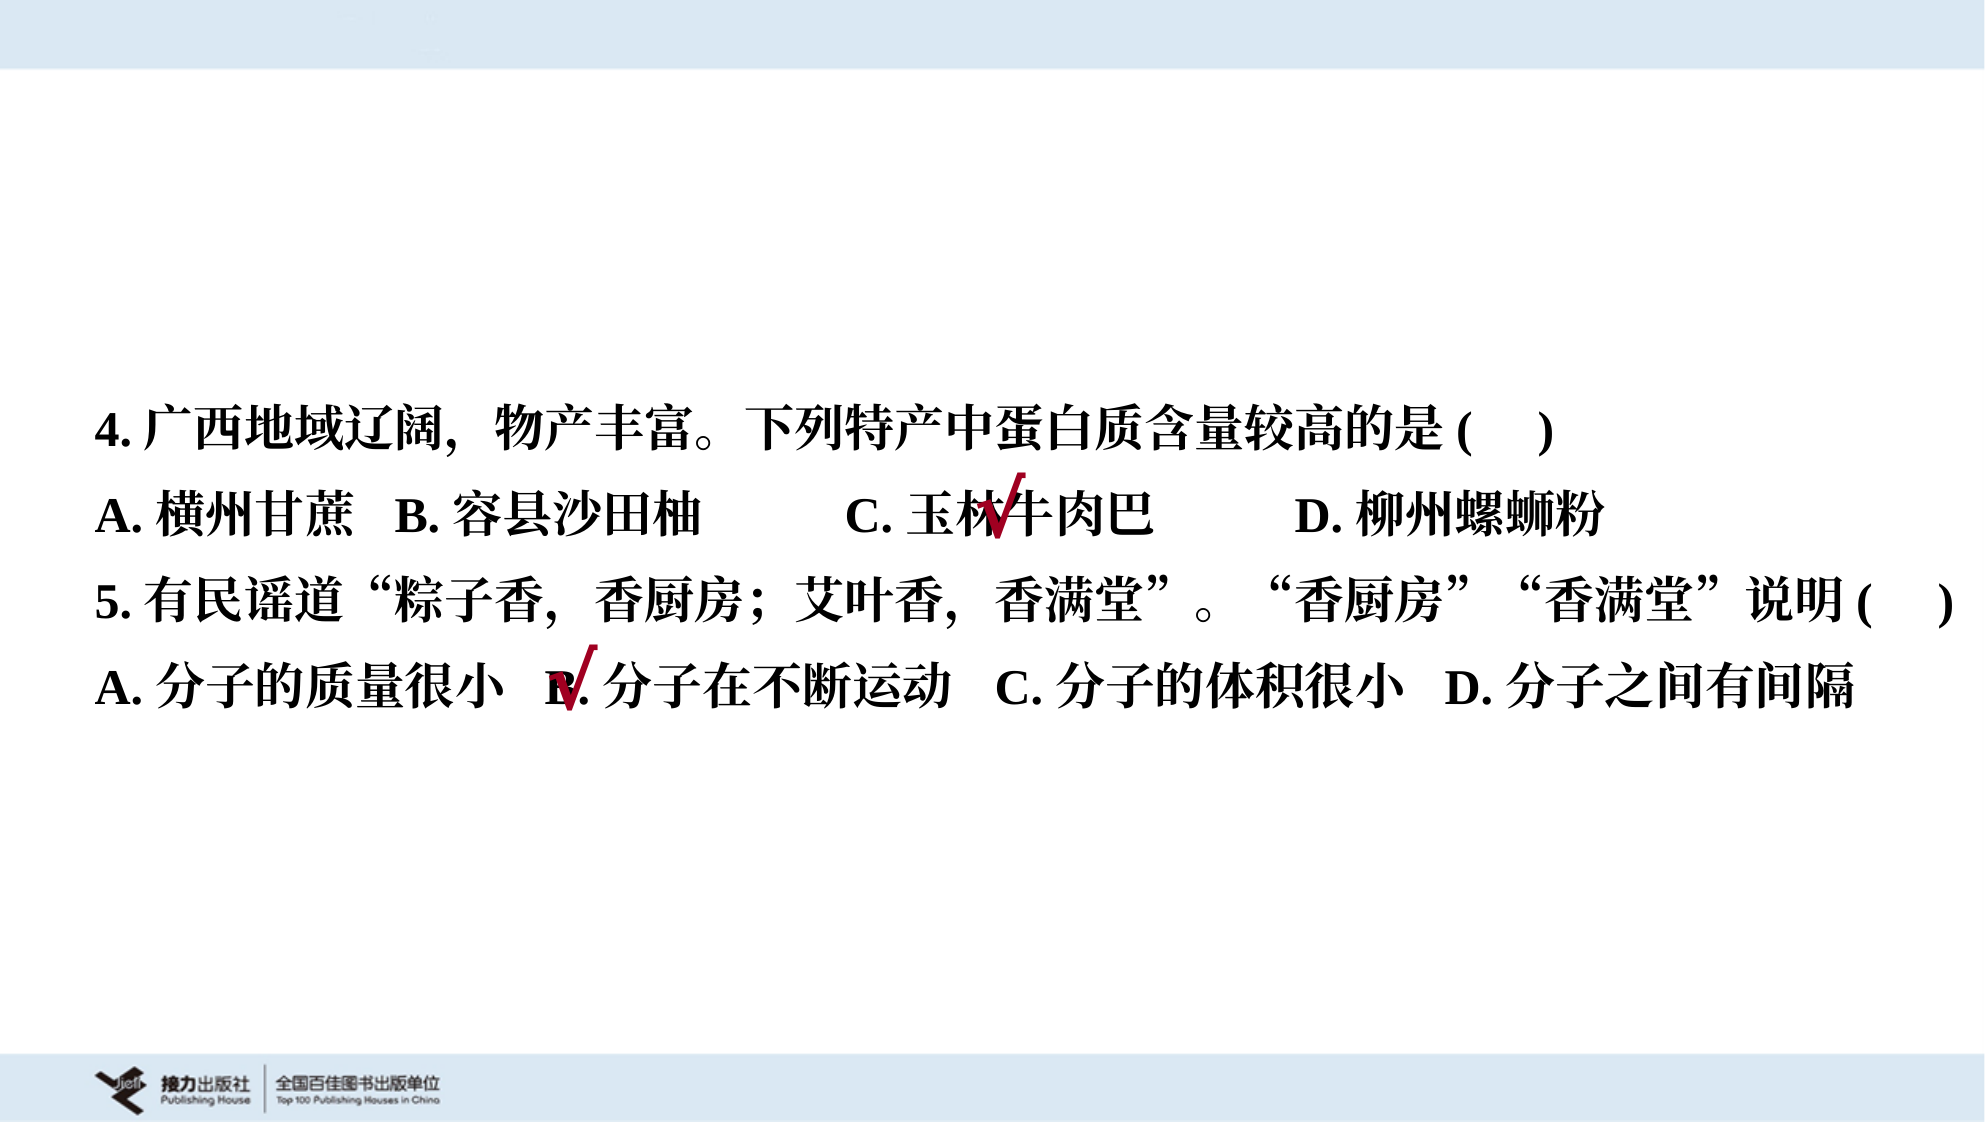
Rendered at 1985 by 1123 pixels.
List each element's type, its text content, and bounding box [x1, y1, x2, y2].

text_box 5.有民谣道“粽子香，香厨房；艾叶香，香满堂”。“香厨房”“香满堂”说明( ) [94, 540, 1892, 626]
picture [0, 0, 1985, 1122]
text_box √ [546, 632, 599, 725]
text_box A.横州甘蔗 B.容县沙田柚 C.玉林牛肉巴 D.柳州螺蛳粉 [94, 455, 1892, 540]
text_box √ [974, 460, 1027, 553]
text_box A.分子的质量很小 B.分子在不断运动 C.分子的体积很小 D.分子之间有间隔 [94, 626, 1892, 715]
text_box 4.广西地域辽阔，物产丰富。下列特产中蛋白质含量较高的是( ) [94, 368, 1892, 455]
